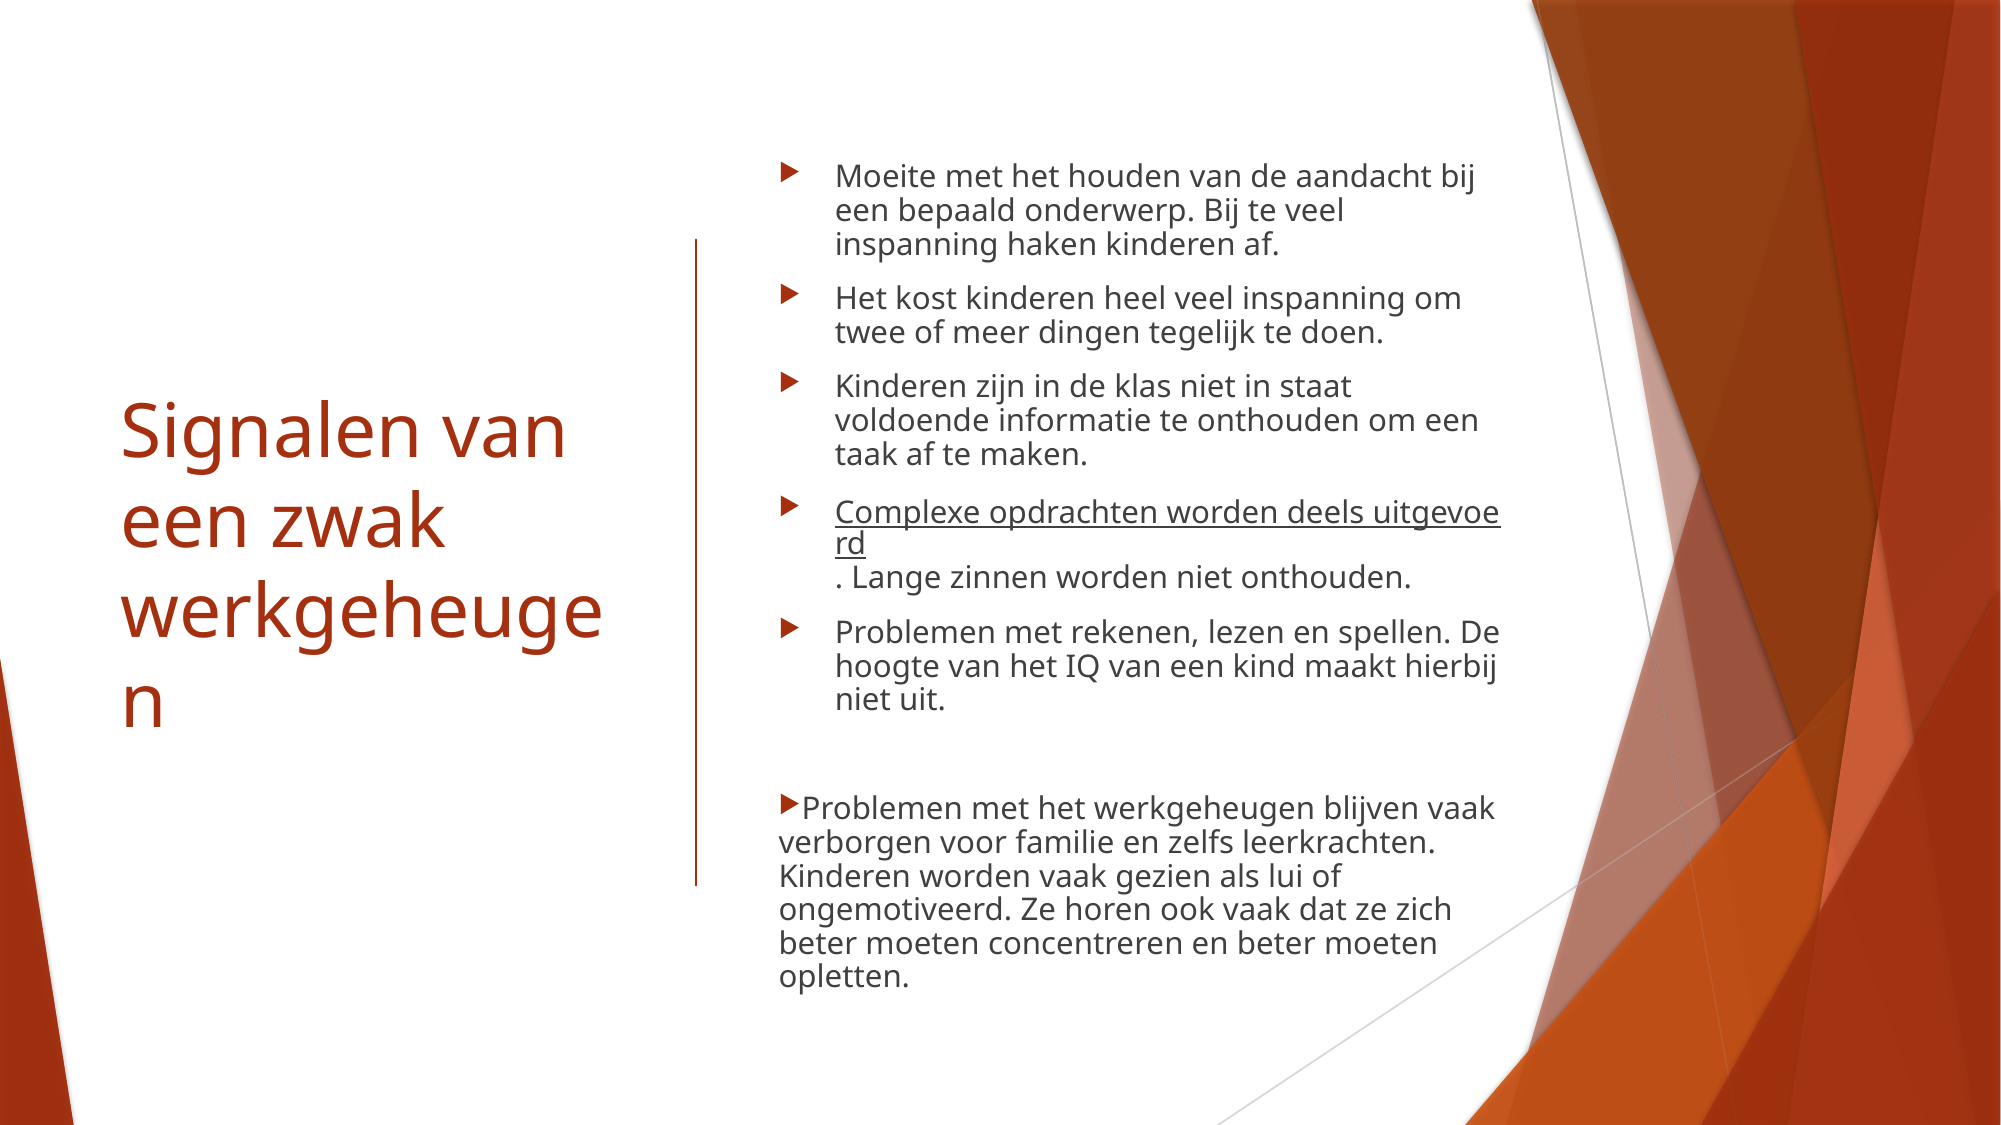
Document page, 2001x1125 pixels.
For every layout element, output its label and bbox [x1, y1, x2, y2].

text_box [0, 0, 2000, 1125]
